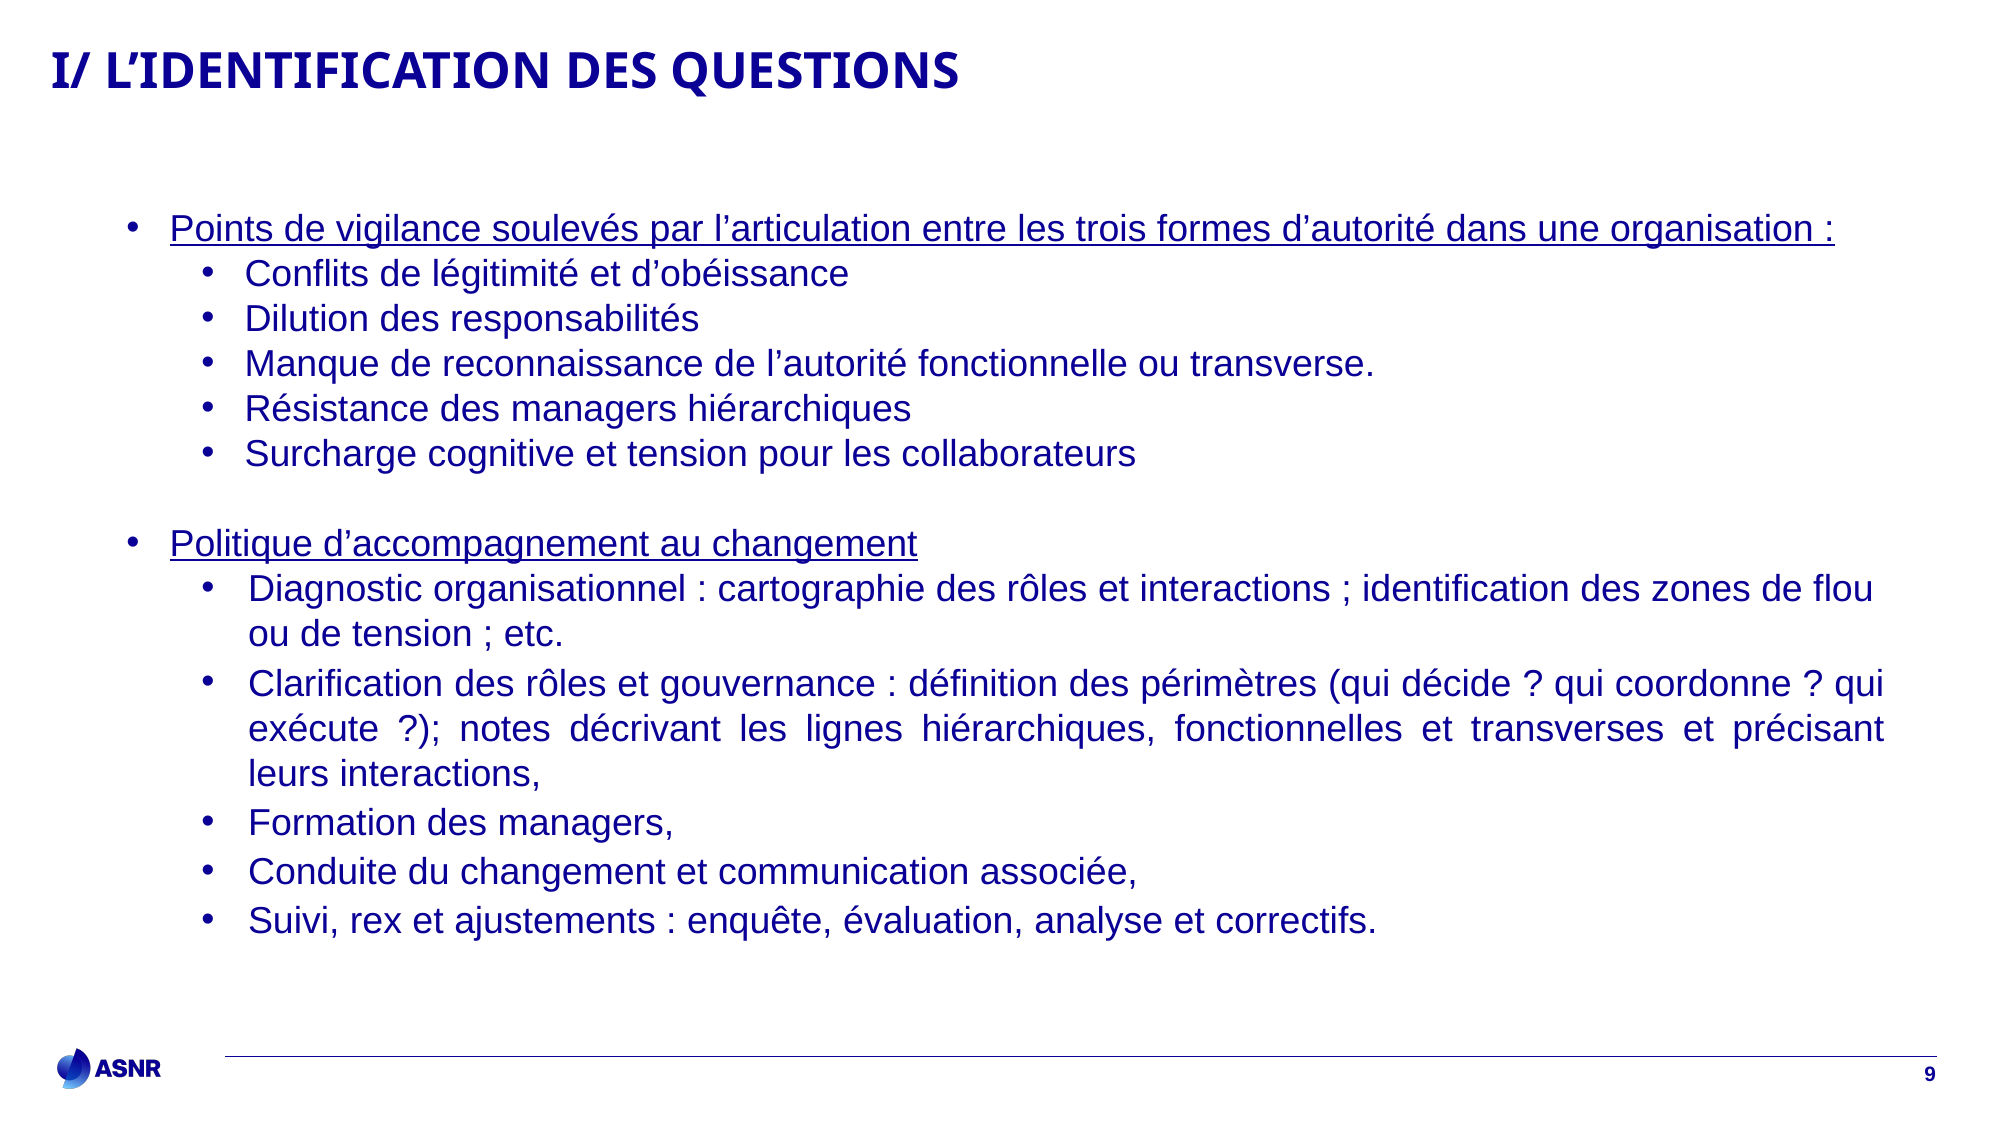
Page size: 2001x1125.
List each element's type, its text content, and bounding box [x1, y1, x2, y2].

picture [40, 1031, 178, 1106]
text_box Points de vigilance soulevés par l’articulation entre les trois formes d’autorité dans une organisation : Conflits de légitimité et d’obéissance Dilution des responsabilités Manque de reconnaissance de l’autorité fonctionnelle ou transverse. Résistance des managers hiérarchiques Surcharge cognitive et tension pour les collaborateurs Politique d’accompagnement au changement Diagnostic organisationnel : cartographie des rôles et interactions ; identification des zones de flou ou de tension ; etc. Clarification des rôles et gouvernance : définition des périmètres (qui décide ? qui coordonne ? qui exécute ?); notes décrivant les lignes hiérarchiques, fonctionnelles et transverses et précisant leurs interactions, Formation des managers, Conduite du changement et communication associée, Suivi, rex et ajustements : enquête, évaluation, analyse et correctifs. [36, 106, 1900, 949]
slide_number 9 [1848, 1055, 1951, 1092]
title I/ L’identification des questions [36, 0, 1939, 107]
